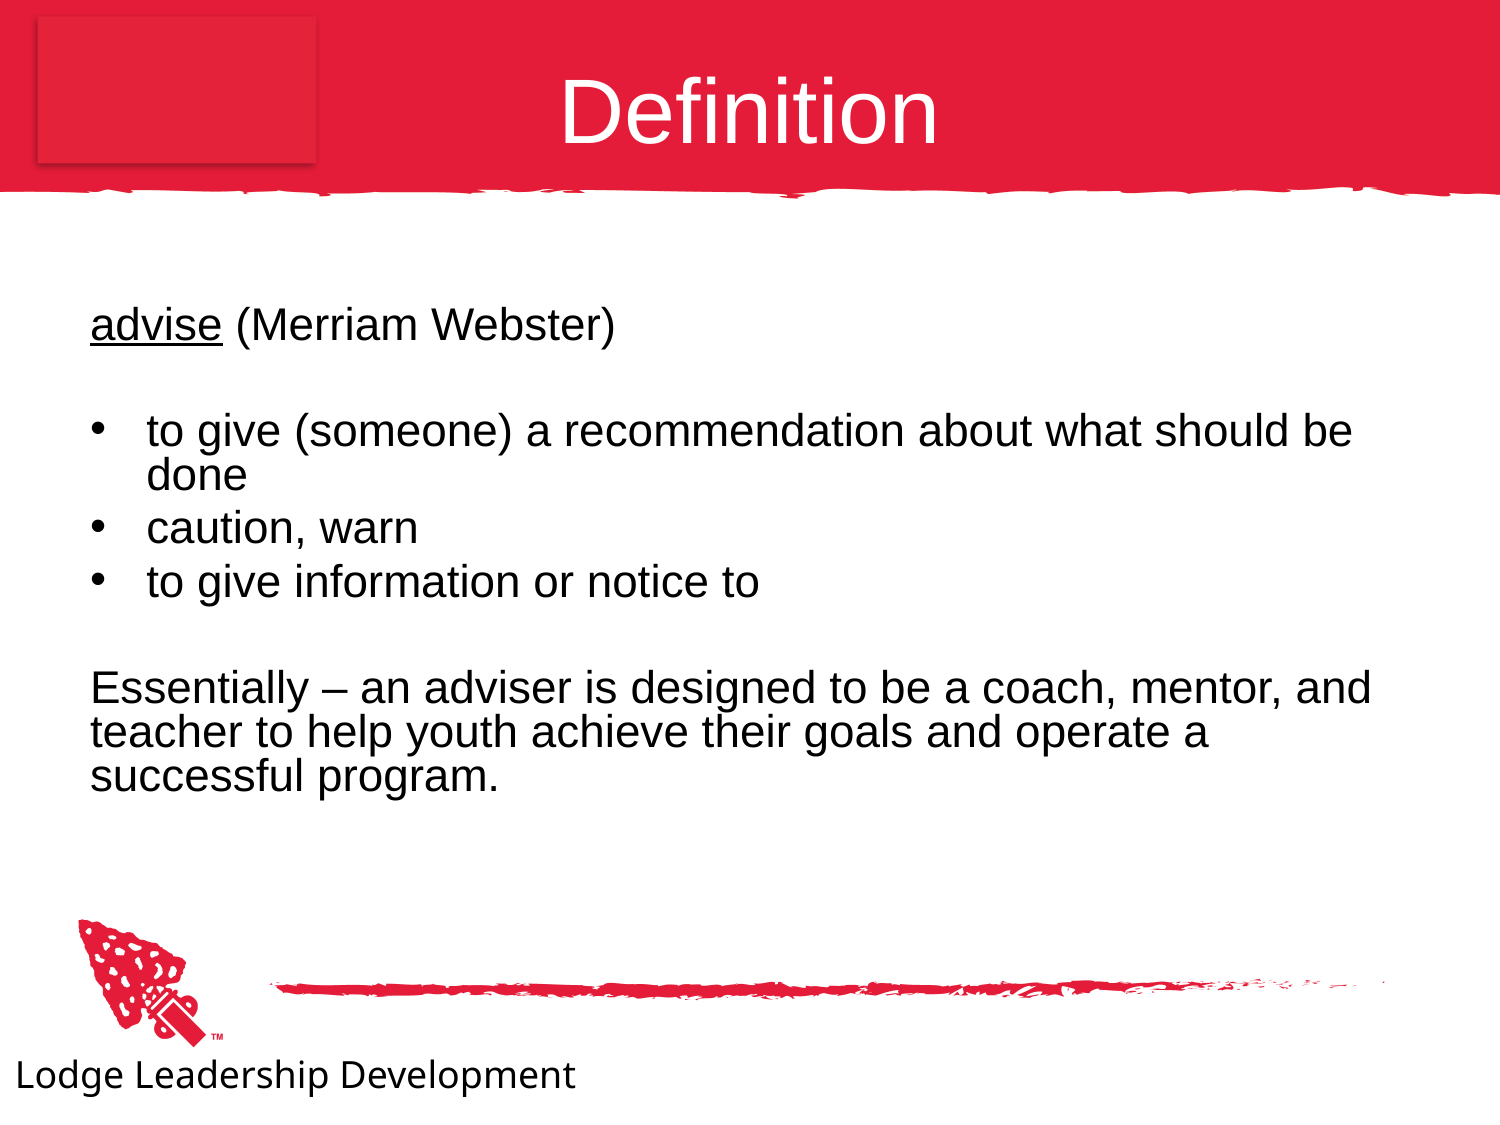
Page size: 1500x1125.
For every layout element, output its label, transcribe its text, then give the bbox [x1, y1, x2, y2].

text_box Lodge Leadership Development [0, 1043, 1500, 1125]
list advise (Merriam Webster) to give (someone) a recommendation about what should be done caution, warn to give information or notice to Essentially – an adviser is designed to be a coach, mentor, and teacher to help youth achieve their goals and operate a successful program. [75, 298, 1446, 877]
picture [0, 0, 1500, 1043]
title Definition [75, 45, 1425, 168]
